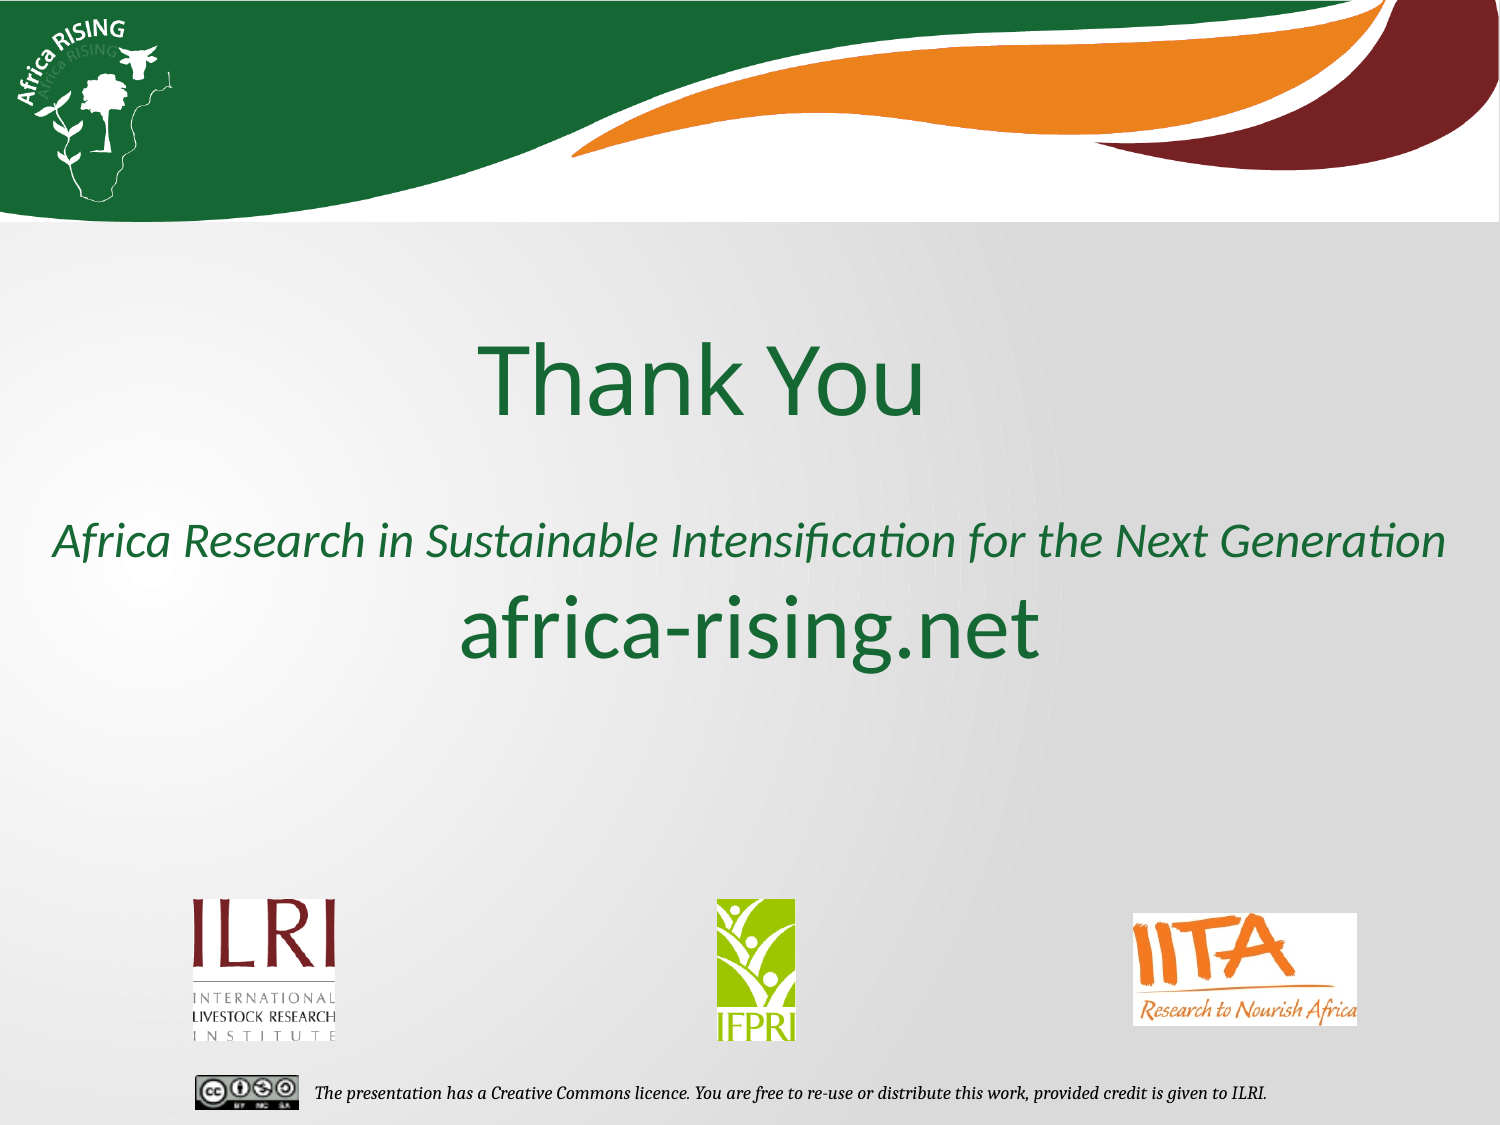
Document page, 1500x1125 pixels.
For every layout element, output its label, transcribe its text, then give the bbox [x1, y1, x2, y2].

picture [1133, 913, 1357, 1026]
picture [193, 899, 335, 1041]
text_box Thank You [78, 312, 1329, 500]
picture [195, 1075, 299, 1110]
picture [0, 0, 1499, 222]
picture [717, 899, 796, 1041]
